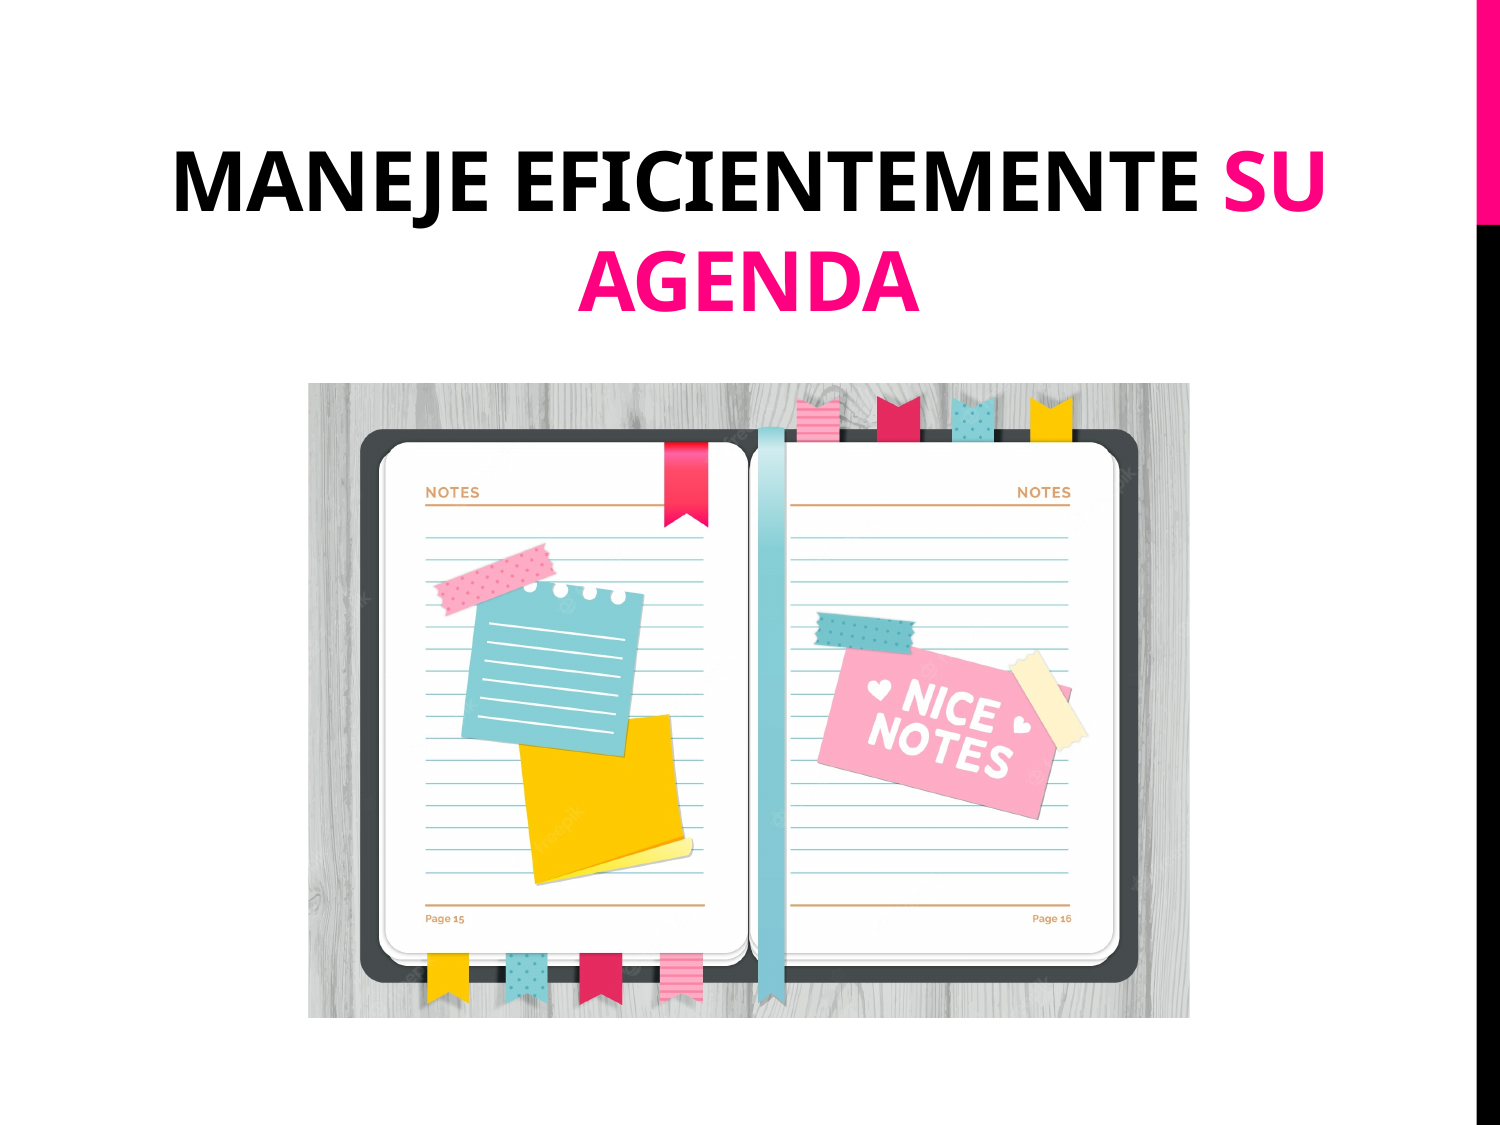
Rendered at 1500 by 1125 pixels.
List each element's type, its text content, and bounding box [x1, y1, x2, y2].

title Maneje eficientemente su agenda [102, 117, 1396, 336]
picture [307, 383, 1191, 1019]
